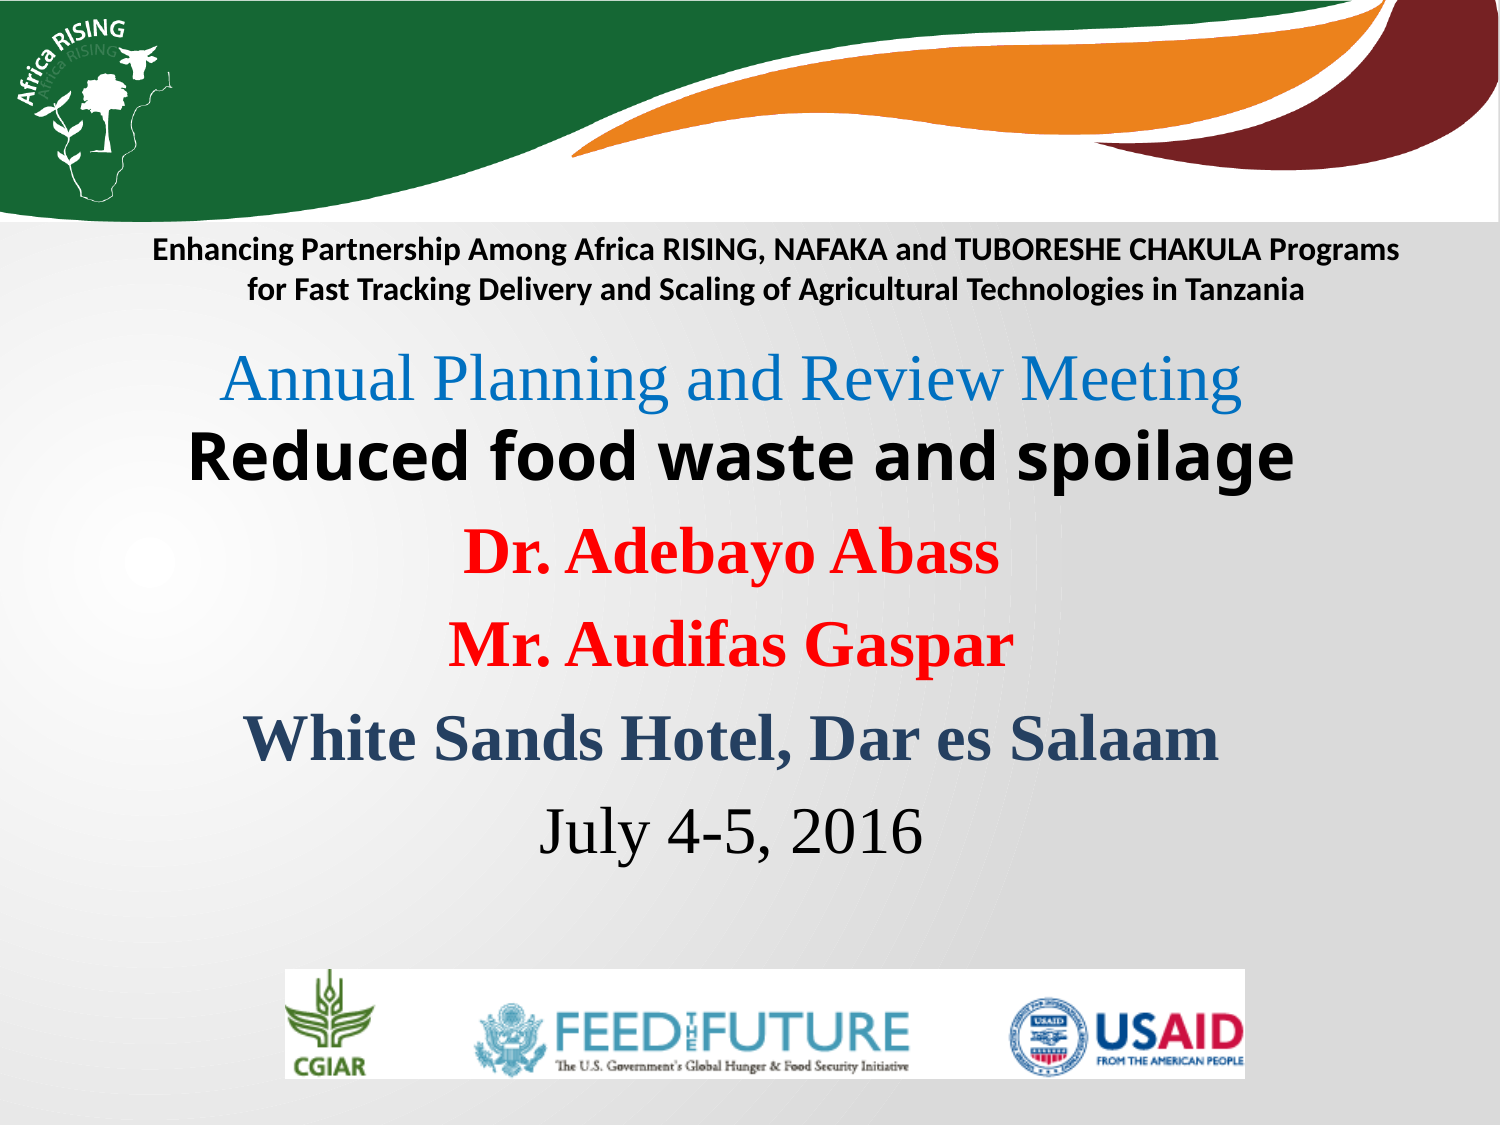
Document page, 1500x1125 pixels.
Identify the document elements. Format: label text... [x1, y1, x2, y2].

picture [0, 0, 1499, 222]
picture [285, 969, 1245, 1079]
list Enhancing Partnership Among Africa RISING, NAFAKA and TUBORESHE CHAKULA Programs for Fast Tracking Delivery and Scaling of Agricultural Technologies in Tanzania [112, 219, 1424, 326]
list Annual Planning and Review Meeting Reduced food waste and spoilage Dr. Adebayo Abass Mr. Audifas Gaspar White Sands Hotel, Dar es Salaam July 4-5, 2016 [41, 326, 1424, 917]
